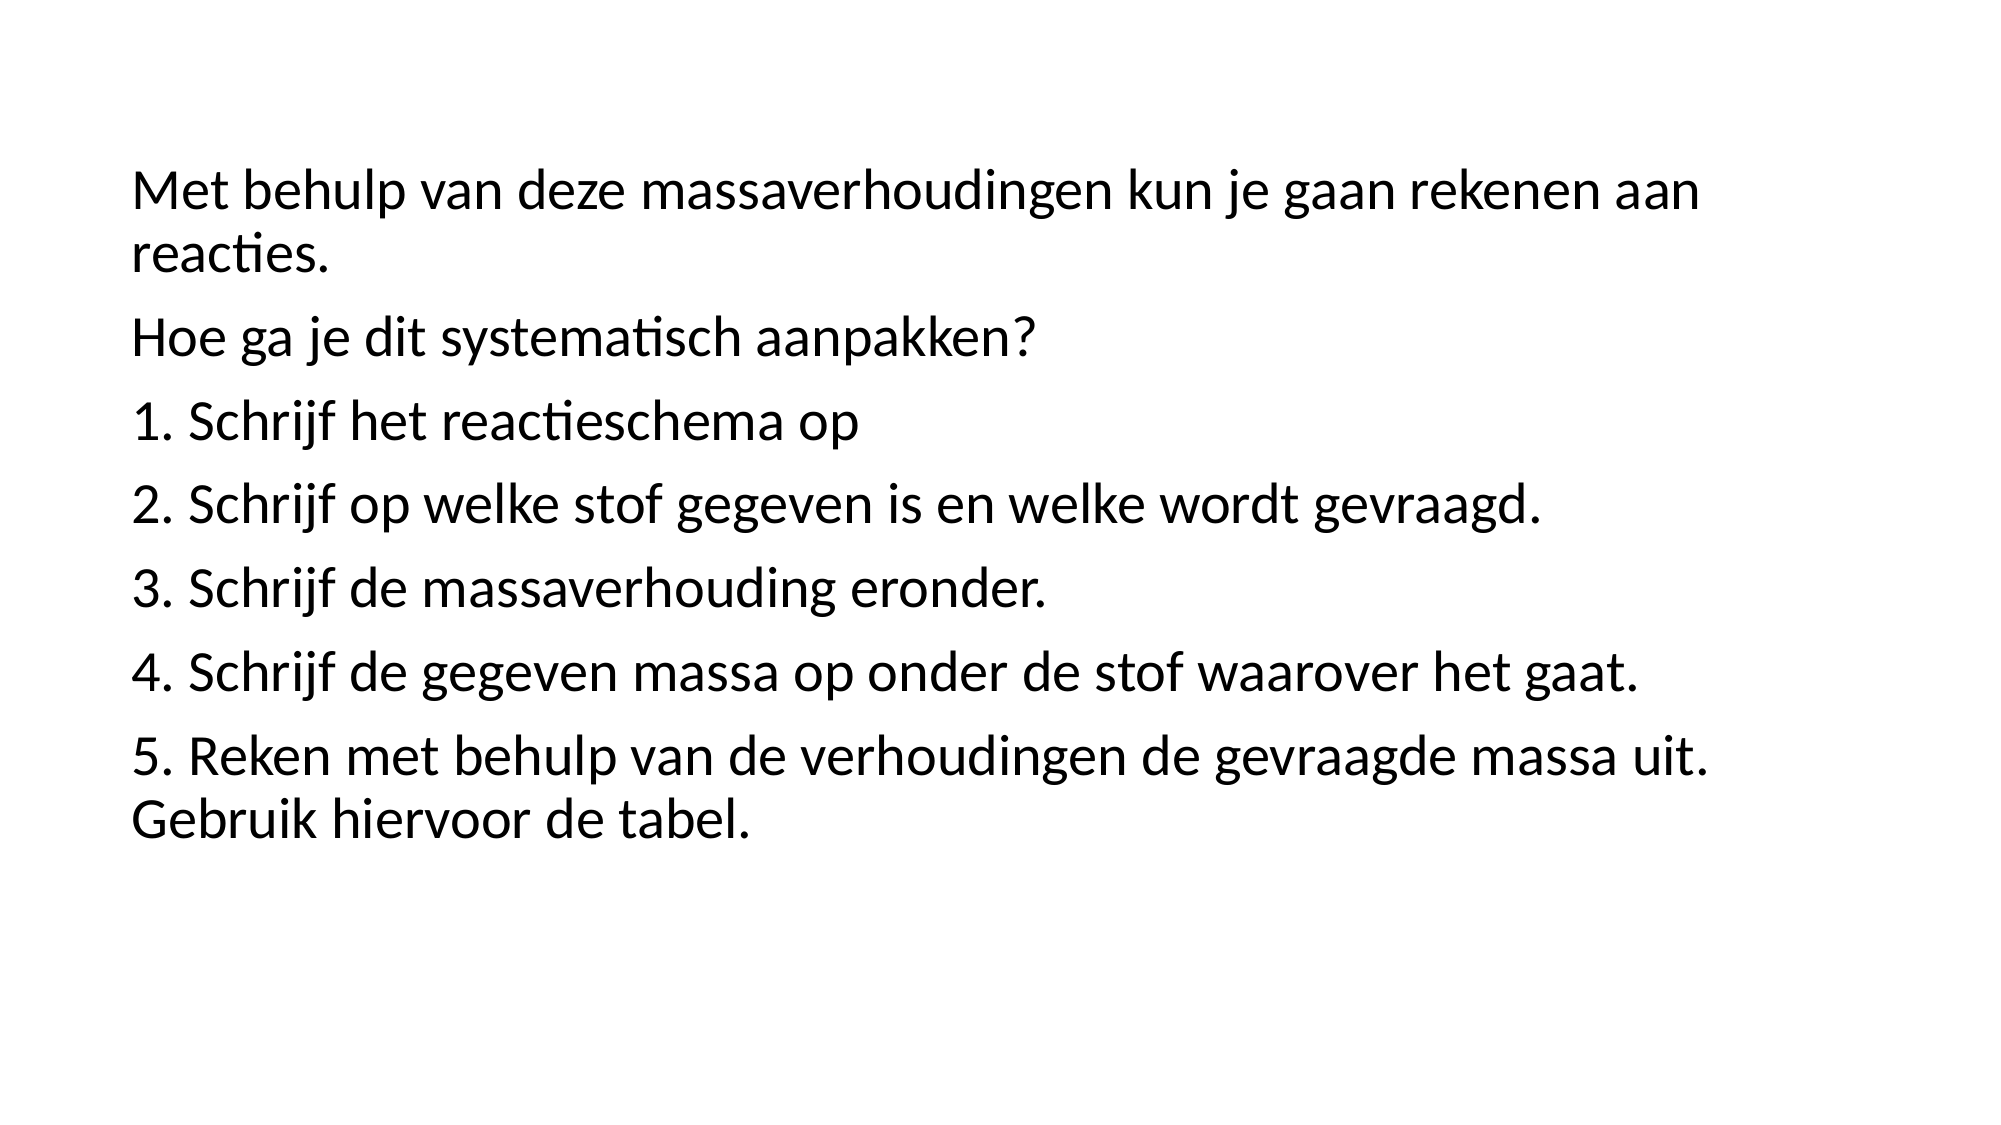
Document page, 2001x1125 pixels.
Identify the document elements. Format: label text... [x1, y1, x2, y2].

list Met behulp van deze massaverhoudingen kun je gaan rekenen aan reacties. Hoe ga je dit systematisch aanpakken? 1. Schrijf het reactieschema op 2. Schrijf op welke stof gegeven is en welke wordt gevraagd. 3. Schrijf de massaverhouding eronder. 4. Schrijf de gegeven massa op onder de stof waarover het gaat. 5. Reken met behulp van de verhoudingen de gevraagde massa uit. Gebruik hiervoor de tabel. [116, 151, 1842, 866]
